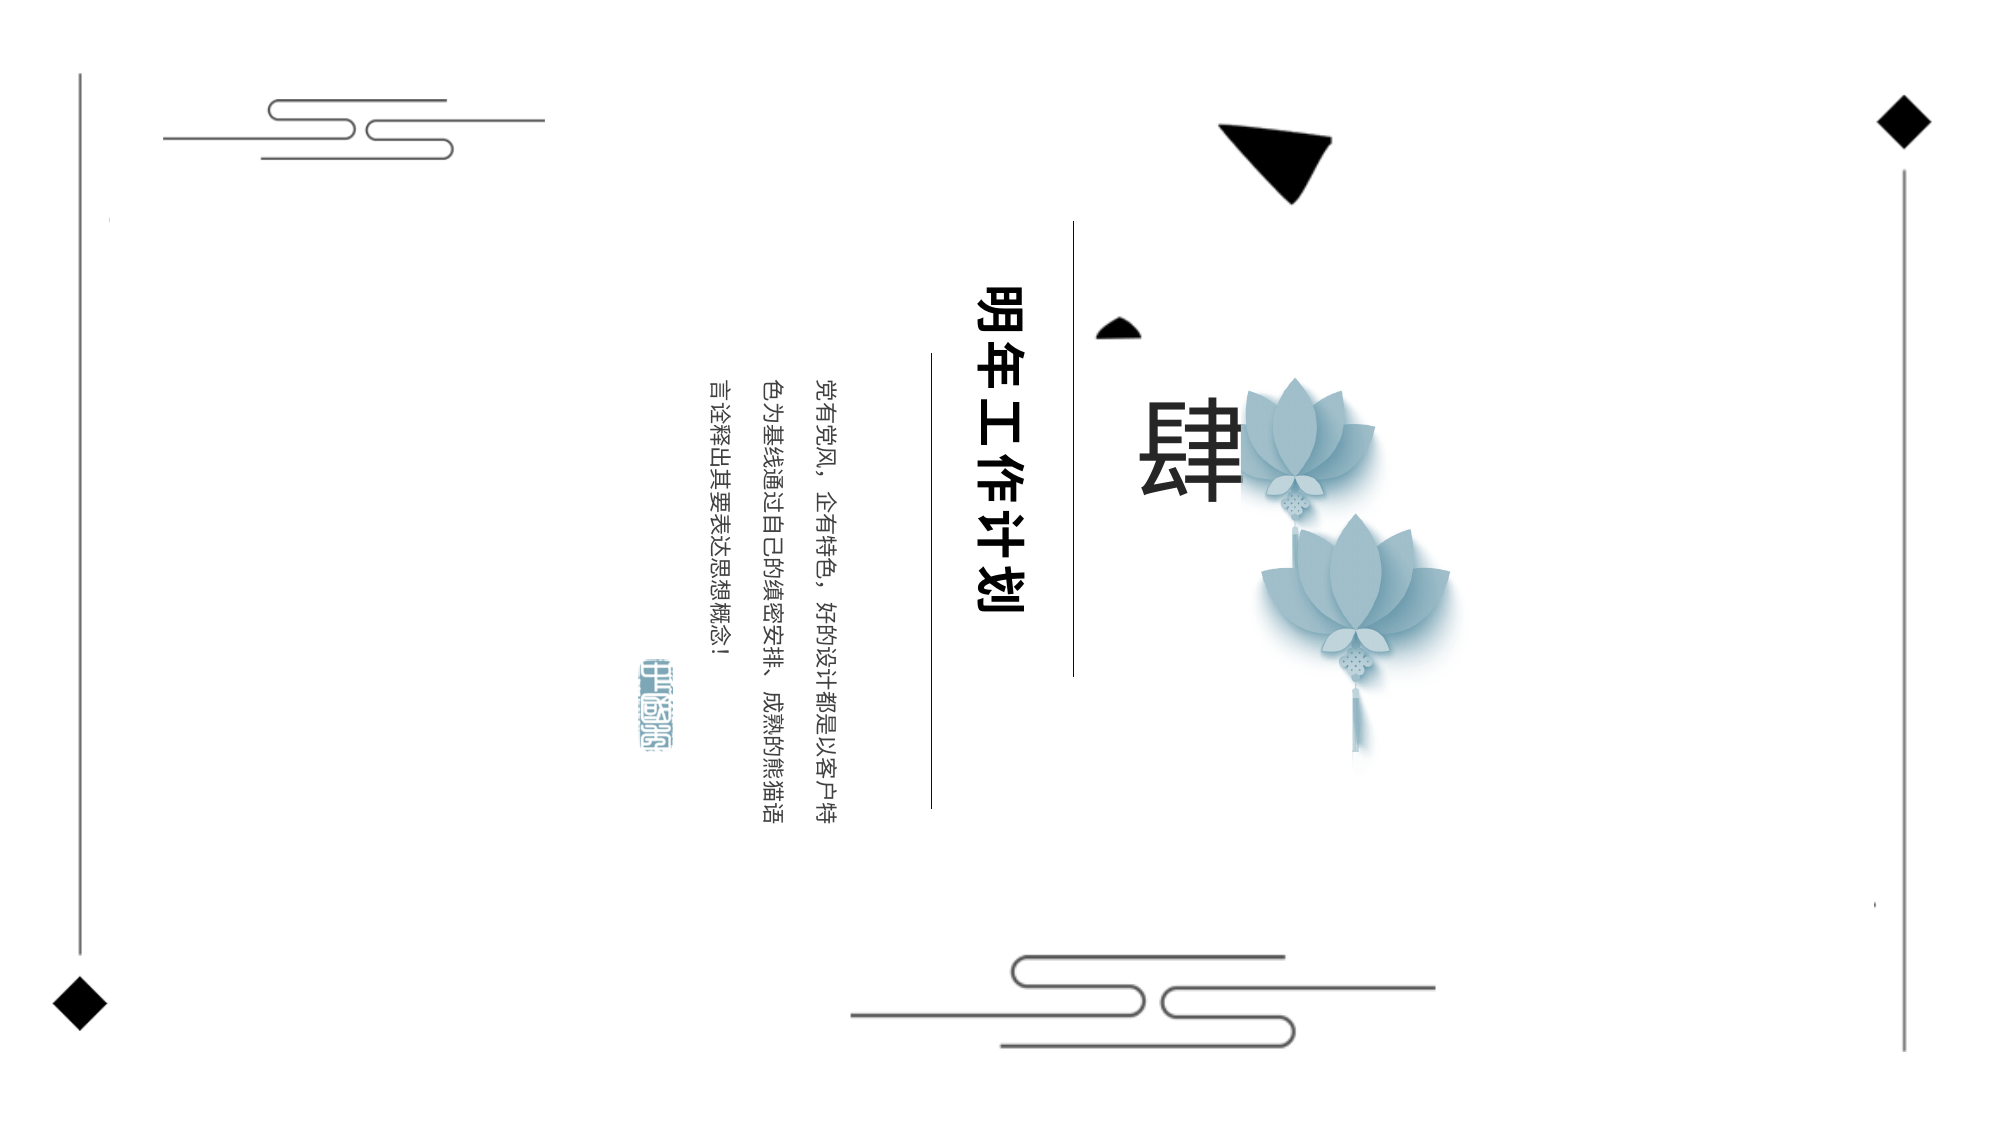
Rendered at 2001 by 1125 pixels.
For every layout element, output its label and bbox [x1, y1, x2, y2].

text_box [33, 59, 1950, 1069]
